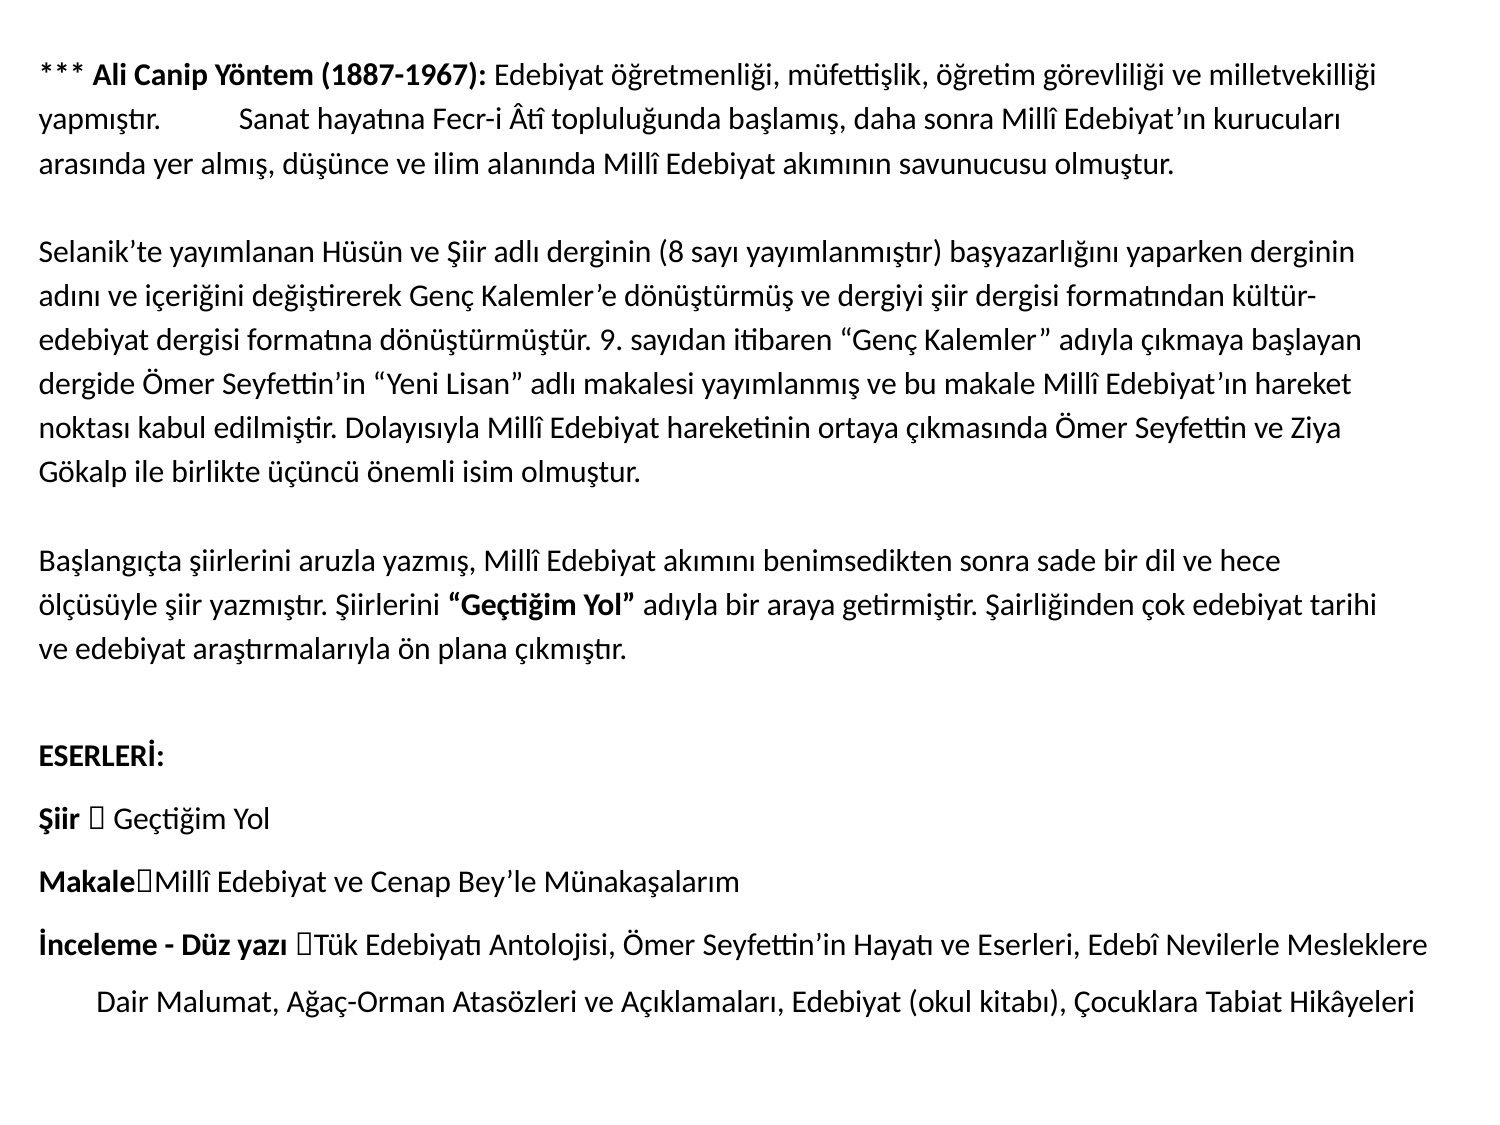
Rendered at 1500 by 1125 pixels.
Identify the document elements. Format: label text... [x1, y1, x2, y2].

list *** Ali Canip Yöntem (1887-1967): Edebiyat öğretmenliği, müfettişlik, öğretim görevliliği ve milletvekilliği yapmıştır. Sanat hayatına Fecr-i Âtî topluluğunda başlamış, daha sonra Millî Edebiyat’ın kurucuları arasında yer almış, düşünce ve ilim alanında Millî Edebiyat akımının savunucusu olmuştur. Selanik’te yayımlanan Hüsün ve Şiir adlı derginin (8 sayı yayımlanmıştır) başyazarlığını yaparken derginin adını ve içeriğini değiştirerek Genç Kalemler’e dönüştürmüş ve dergiyi şiir dergisi formatından kültür- edebiyat dergisi formatına dönüştürmüştür. 9. sayıdan itibaren “Genç Kalemler” adıyla çıkmaya başlayan dergide Ömer Seyfettin’in “Yeni Lisan” adlı makalesi yayımlanmış ve bu makale Millî Edebiyat’ın hareket noktası kabul edilmiştir. Dolayısıyla Millî Edebiyat hareketinin ortaya çıkmasında Ömer Seyfettin ve Ziya Gökalp ile birlikte üçüncü önemli isim olmuştur. Başlangıçta şiirlerini aruzla yazmış, Millî Edebiyat akımını benimsedikten sonra sade bir dil ve hece ölçüsüyle şiir yazmıştır. Şiirlerini “Geçtiğim Yol” adıyla bir araya getirmiştir. Şairliğinden çok edebiyat tarihi ve edebiyat araştırmalarıyla ön plana çıkmıştır. ESERLERİ: Şiir  Geçtiğim Yol MakaleMillî Edebiyat ve Cenap Bey’le Münakaşalarım İnceleme - Düz yazı Tük Edebiyatı Antolojisi, Ömer Seyfettin’in Hayatı ve Eserleri, Edebî Nevilerle Mesleklere Dair Malumat, Ağaç-Orman Atasözleri ve Açıklamaları, Edebiyat (okul kitabı), Çocuklara Tabiat Hikâyeleri [23, 46, 1477, 1079]
